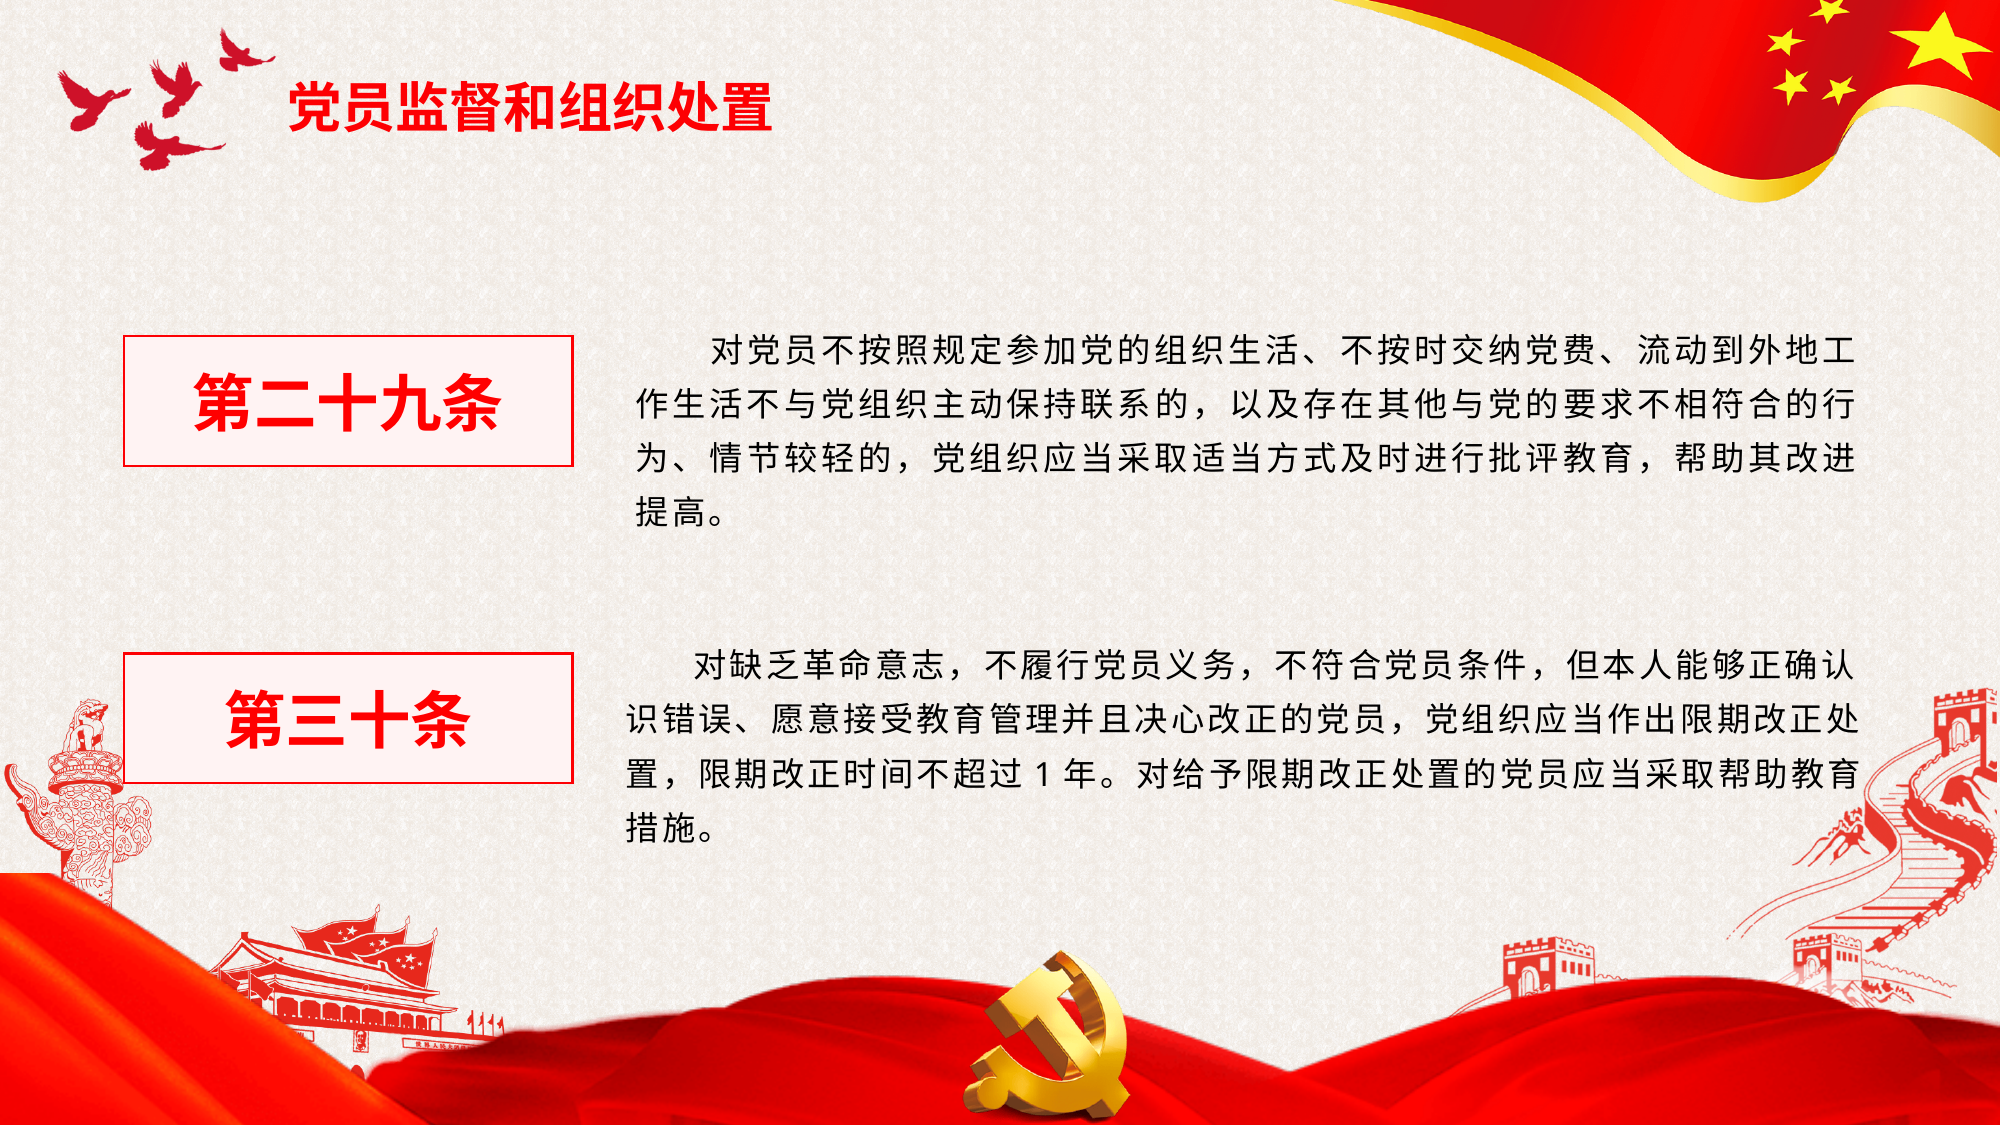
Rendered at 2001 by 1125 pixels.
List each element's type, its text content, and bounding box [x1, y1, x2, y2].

text_box 对党员不按照规定参加党的组织生活、不按时交纳党费、流动到外地工作生活不与党组织主动保持联系的，以及存在其他与党的要求不相符合的行为、情节较轻的，党组织应当采取适当方式及时进行批评教育，帮助其改进提高。 [618, 306, 1877, 531]
text_box 第三十条 [123, 652, 574, 784]
text_box 对缺乏革命意志，不履行党员义务，不符合党员条件，但本人能够正确认识错误、愿意接受教育管理并且决心改正的党员，党组织应当作出限期改正处置，限期改正时间不超过1年。对给予限期改正处置的党员应当采取帮助教育措施。 [608, 621, 1908, 900]
text_box 第二十九条 [123, 335, 574, 467]
text_box 党员监督和组织处置 [267, 63, 879, 149]
picture [0, 0, 2000, 1125]
